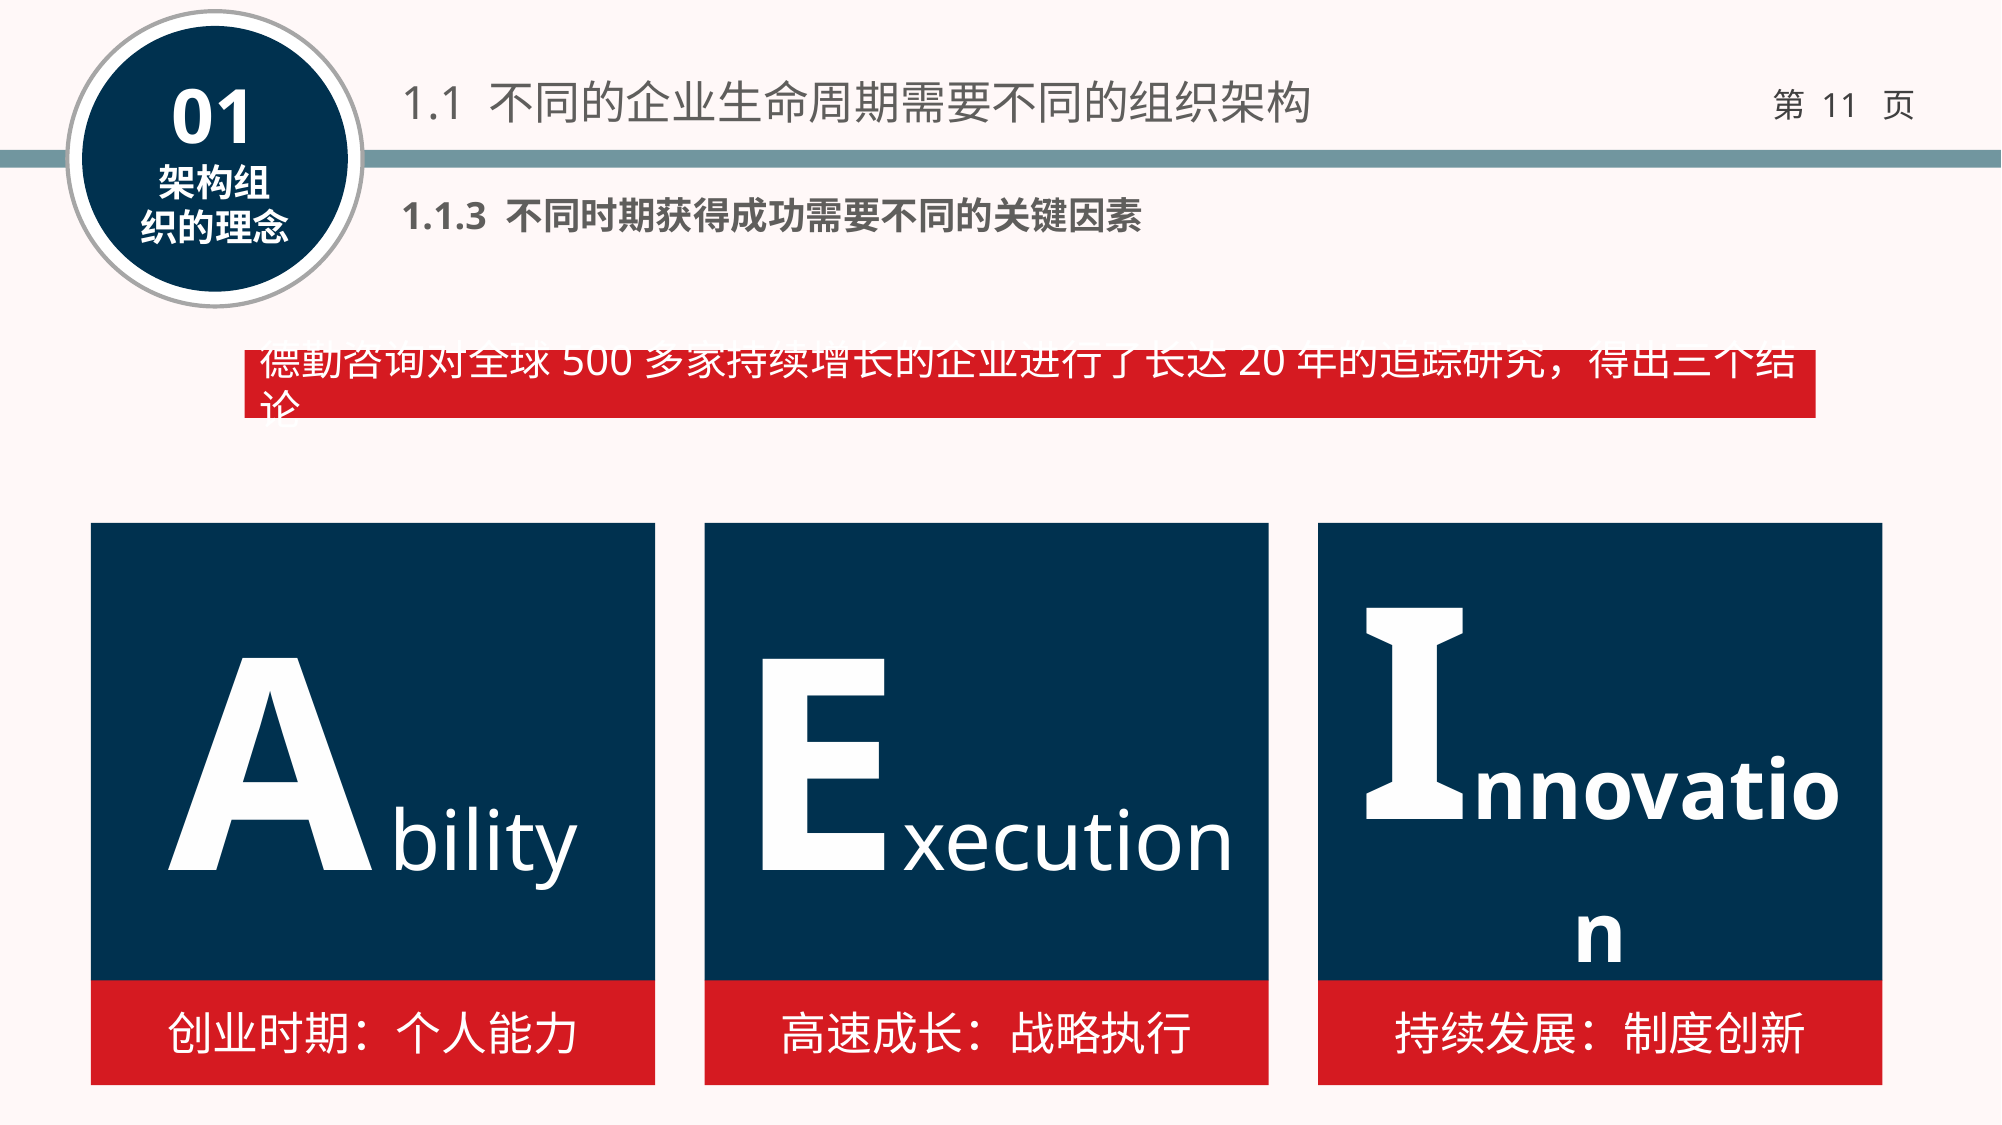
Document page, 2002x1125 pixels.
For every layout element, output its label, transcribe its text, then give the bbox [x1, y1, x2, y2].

list 1.1 不同的企业生命周期需要不同的组织架构 [386, 66, 1722, 138]
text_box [90, 522, 1883, 1086]
list 德勤咨询对全球500多家持续增长的企业进行了长达20年的追踪研究，得出三个结论 [244, 350, 1816, 418]
list 1.1.3 不同时期获得成功需要不同的关键因素 [386, 184, 1722, 246]
